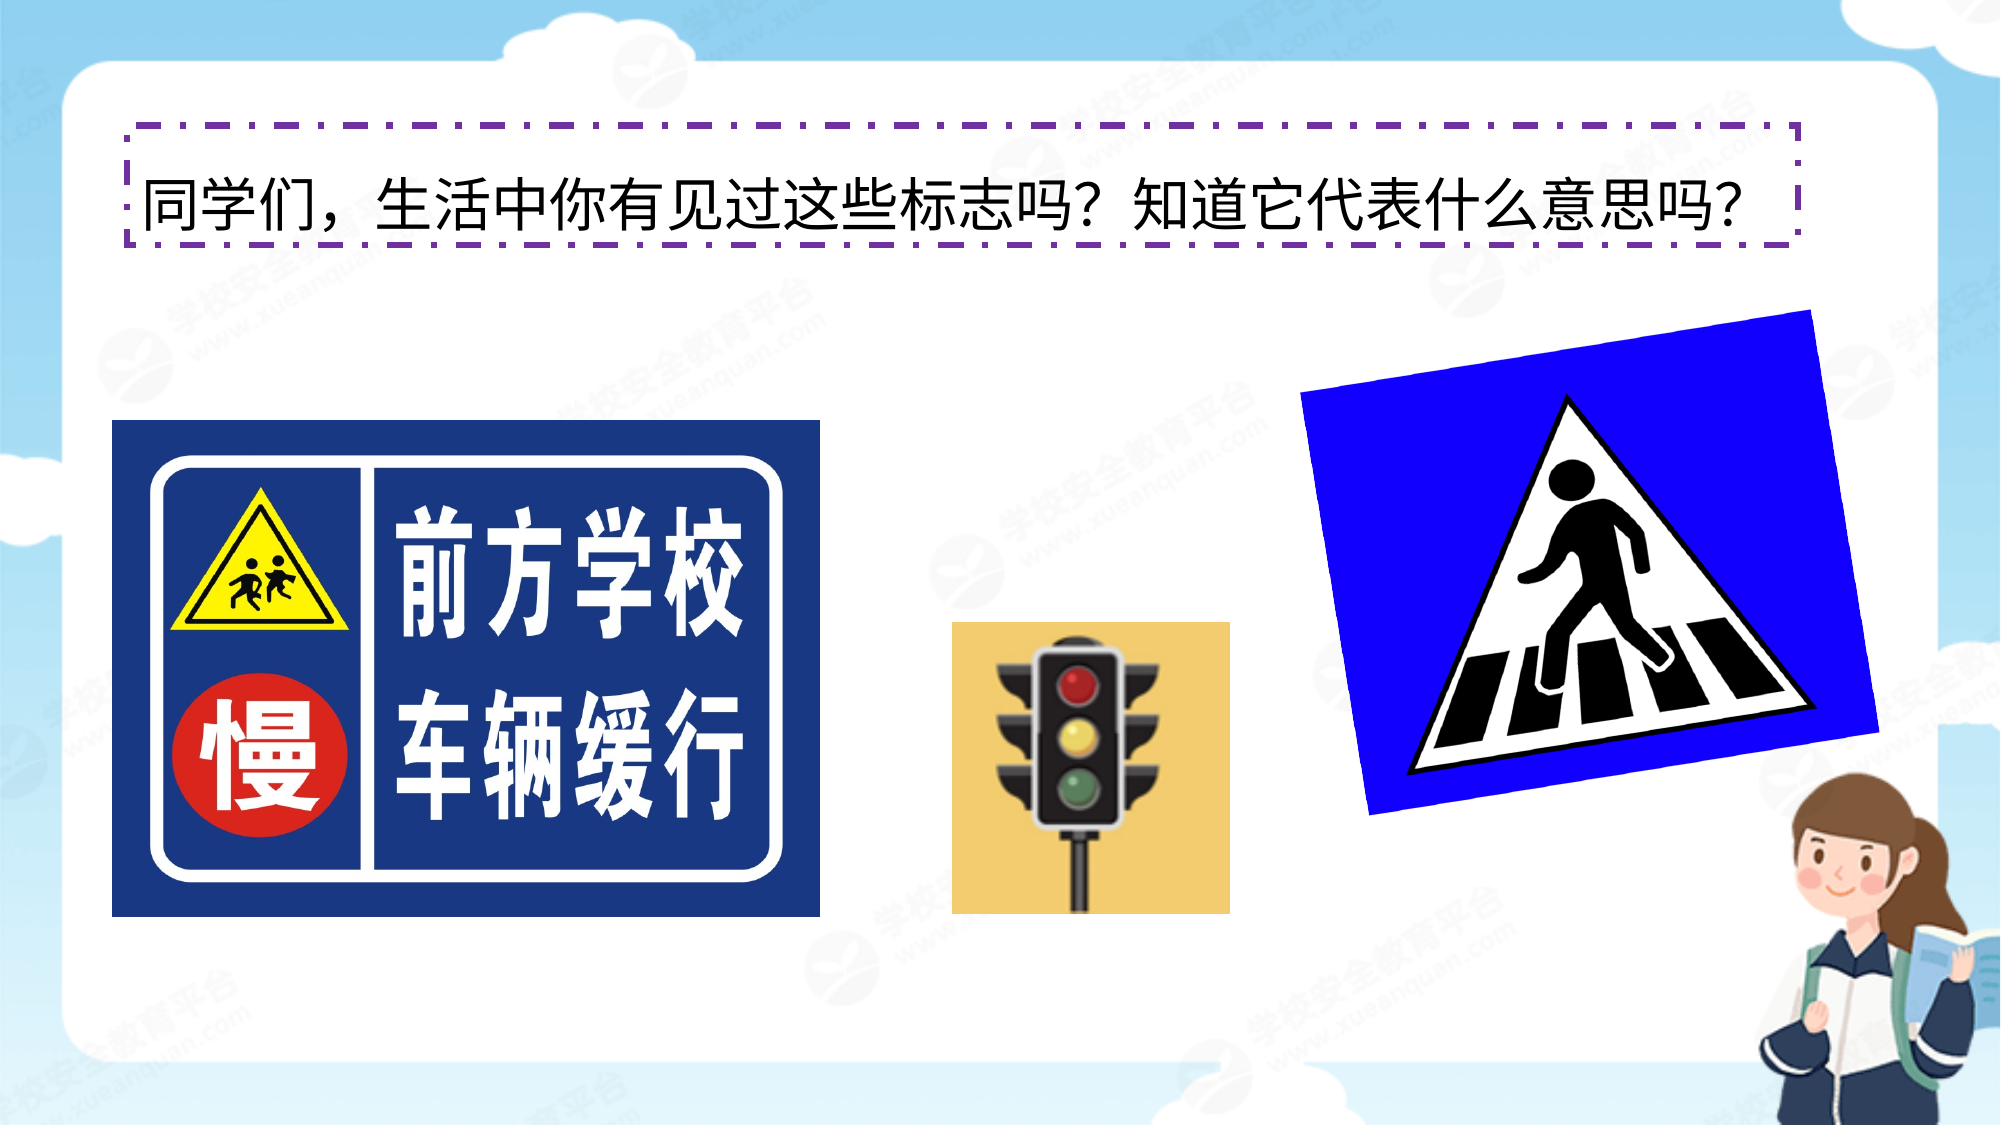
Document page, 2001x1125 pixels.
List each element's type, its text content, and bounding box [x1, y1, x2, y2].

text_box 同学们，生活中你有见过这些标志吗？知道它代表什么意思吗？ [127, 125, 1799, 246]
picture [0, 0, 2001, 1125]
